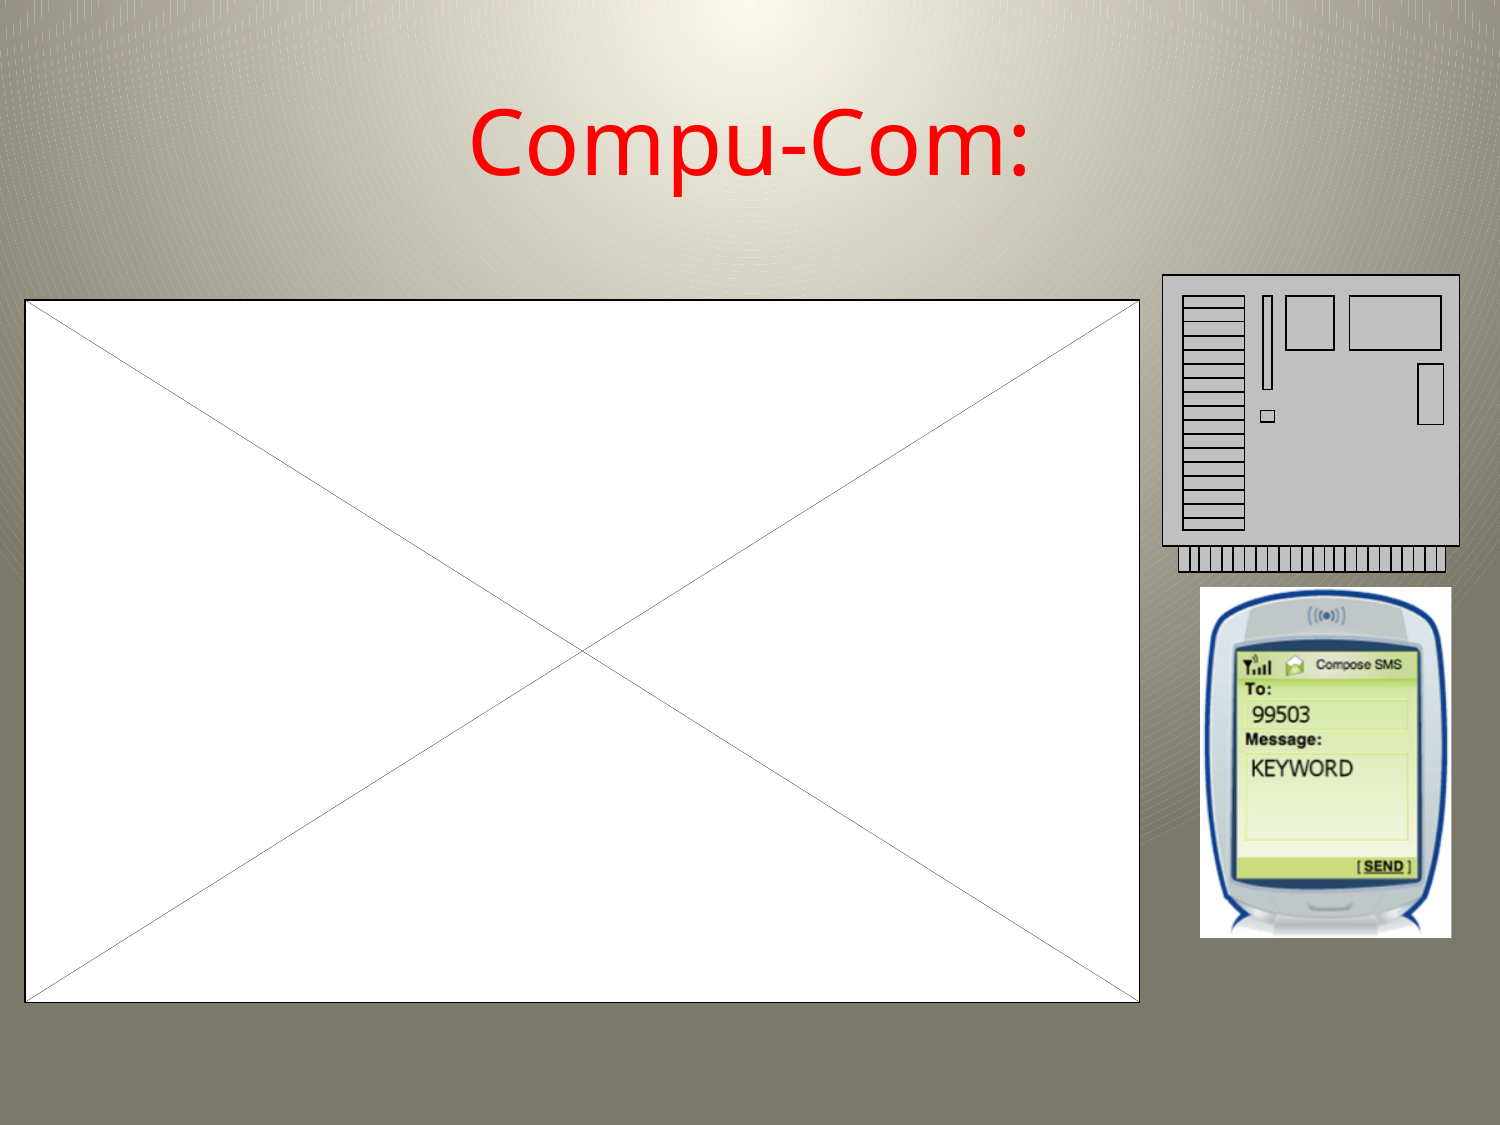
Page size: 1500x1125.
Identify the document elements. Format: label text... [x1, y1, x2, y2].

title Compu-Com: [75, 45, 1425, 233]
text_box [1162, 275, 1460, 572]
picture [1199, 587, 1452, 938]
